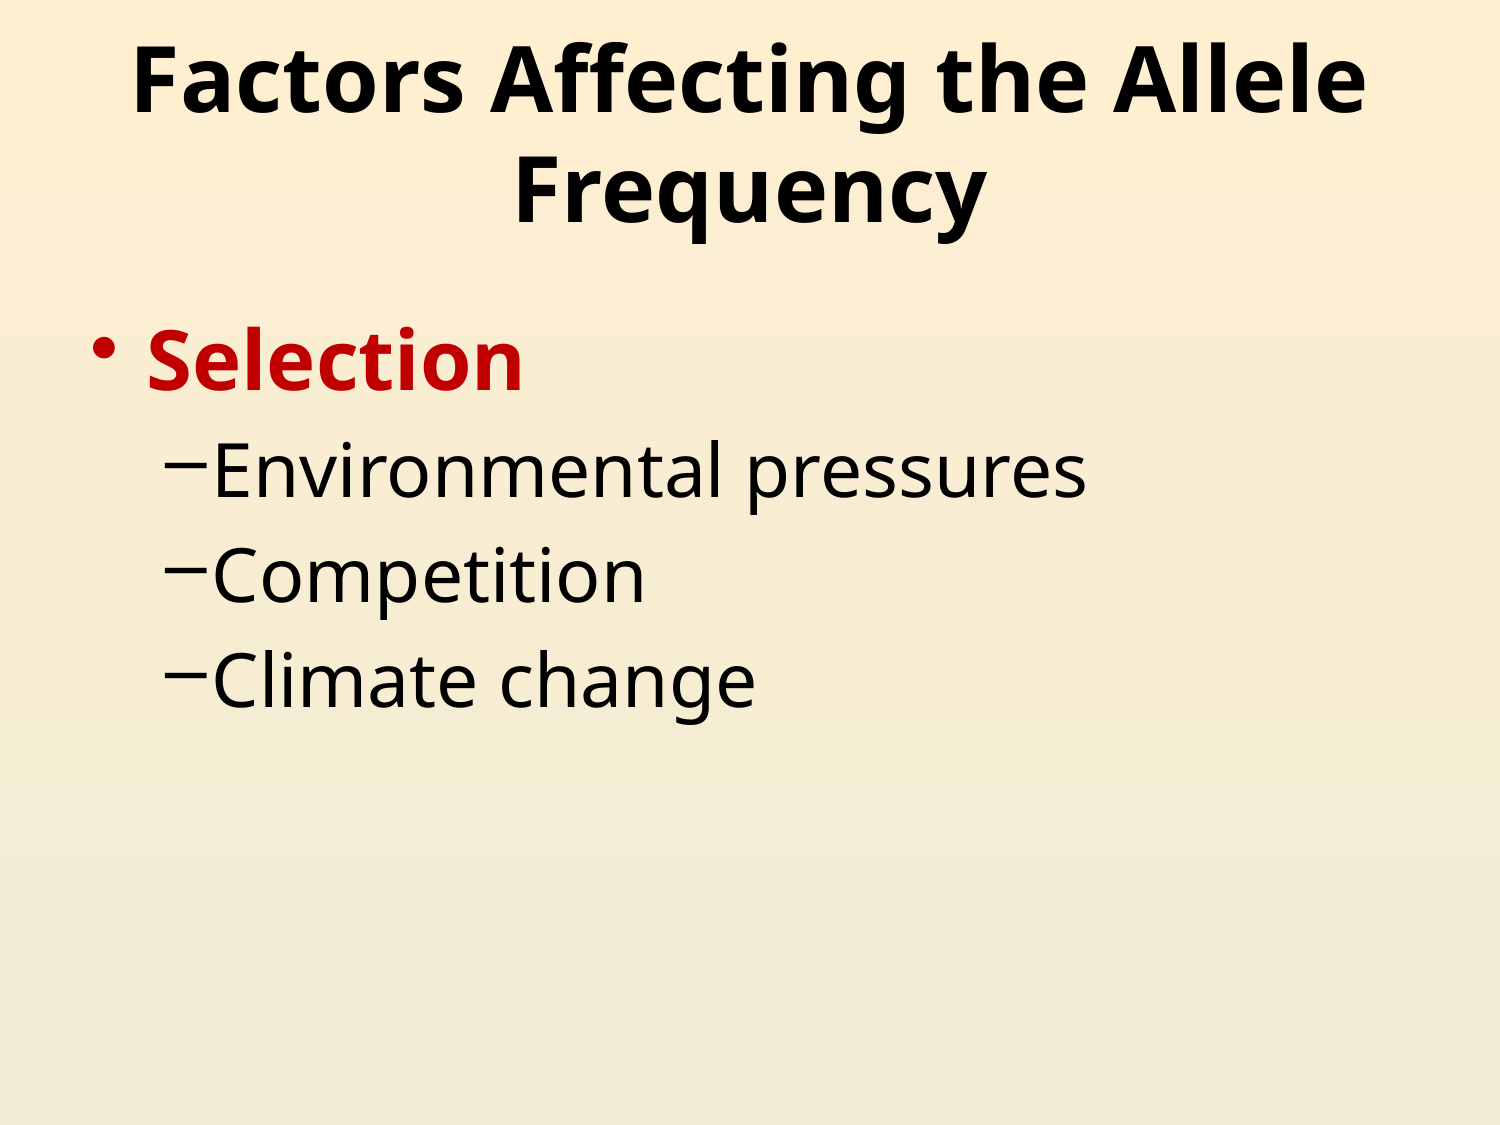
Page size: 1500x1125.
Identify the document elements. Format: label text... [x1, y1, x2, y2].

list Selection Environmental pressures Competition Climate change [74, 299, 1426, 751]
title Factors Affecting the Allele Frequency [0, 0, 1500, 263]
